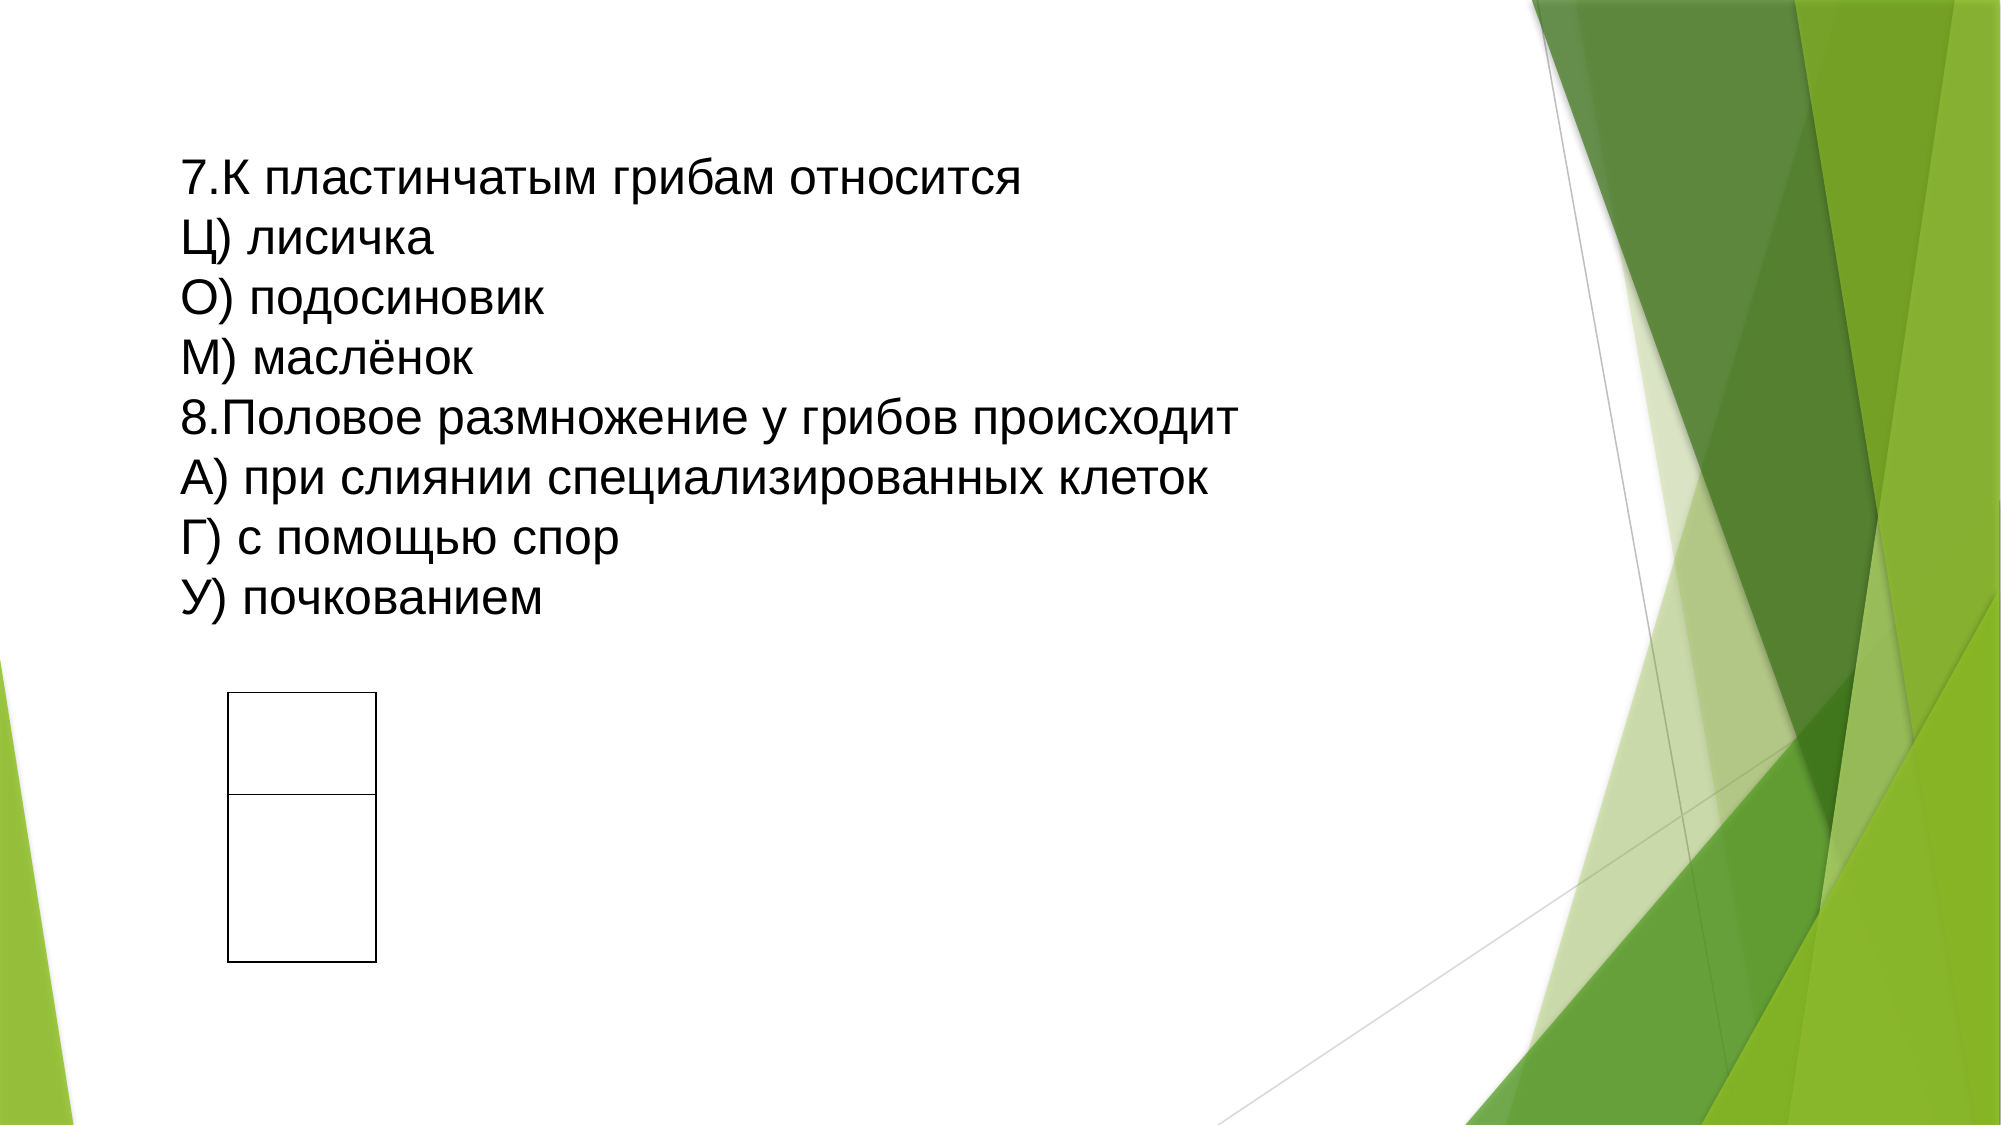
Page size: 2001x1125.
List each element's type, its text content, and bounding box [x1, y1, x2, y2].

text_box 7.К пластинчатым грибам относится Ц) лисичка О) подосиновик М) маслёнок 8.Половое размножение у грибов происходит А) при слиянии специализированных клеток Г) с помощью спор У) почкованием [165, 137, 1788, 632]
table_header [229, 693, 375, 794]
table_cell [229, 795, 375, 961]
